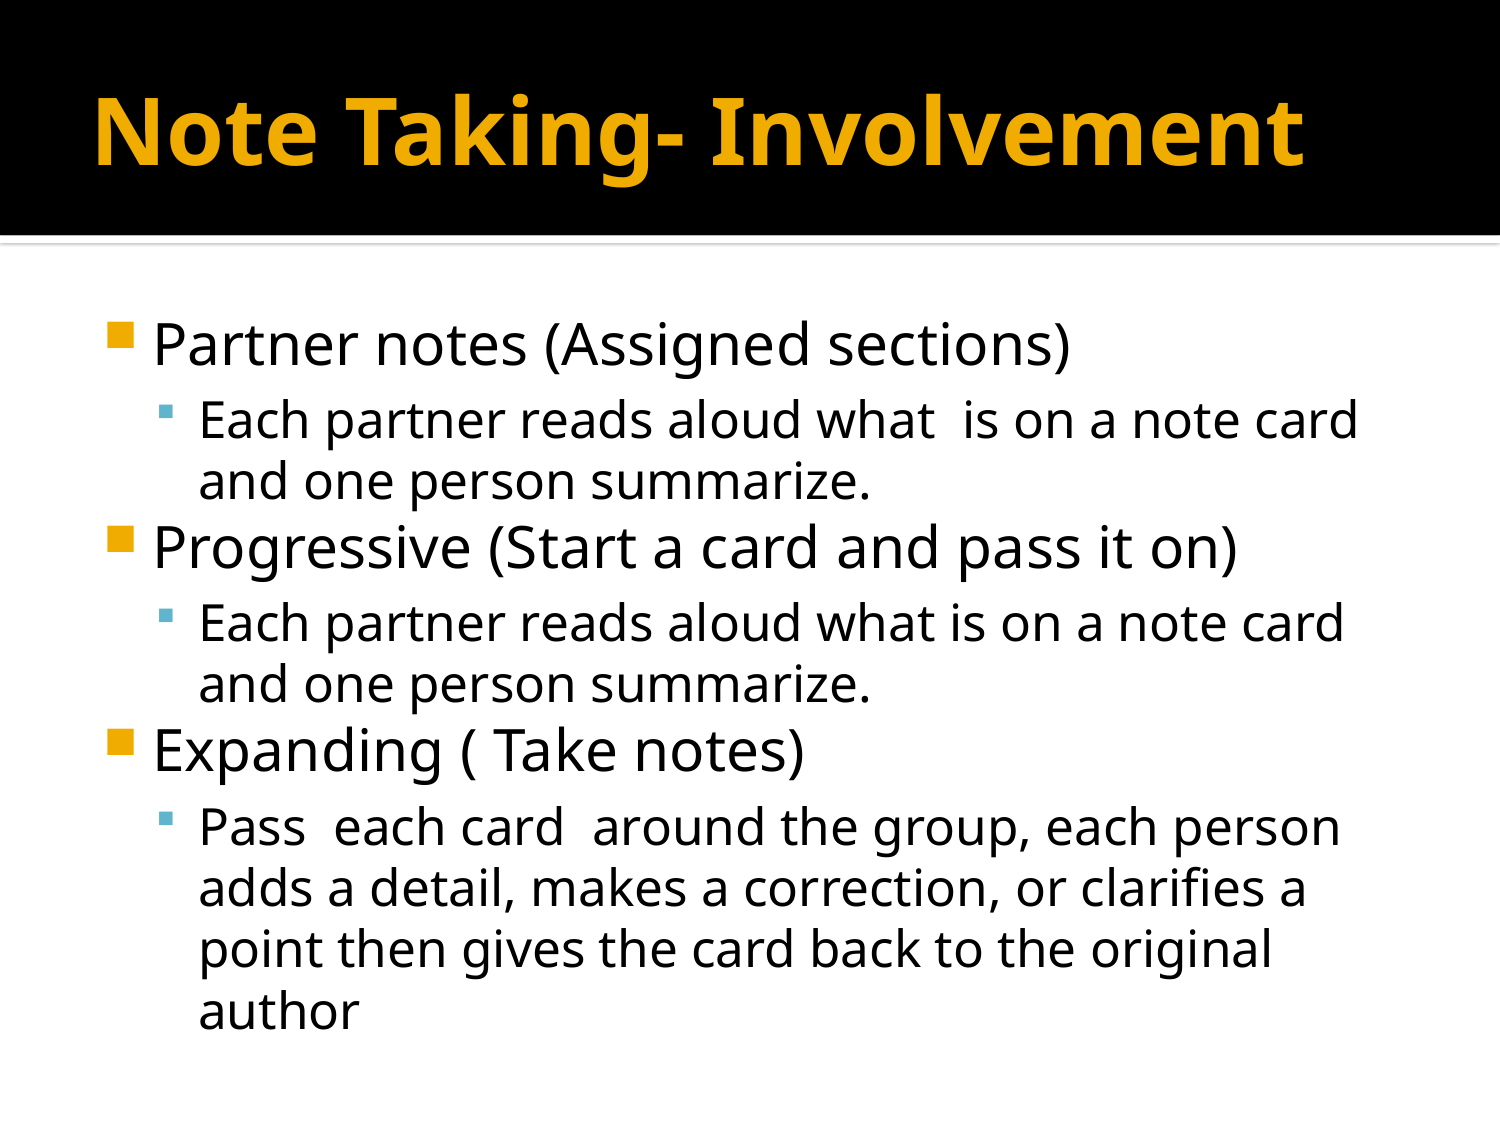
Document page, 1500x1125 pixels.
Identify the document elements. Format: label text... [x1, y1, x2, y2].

title Note Taking- Involvement [75, 25, 1425, 231]
list Partner notes (Assigned sections) Each partner reads aloud what is on a note card and one person summarize. Progressive (Start a card and pass it on) Each partner reads aloud what is on a note card and one person summarize. Expanding ( Take notes) Pass each card around the group, each person adds a detail, makes a correction, or clarifies a point then gives the card back to the original author [75, 291, 1425, 1050]
